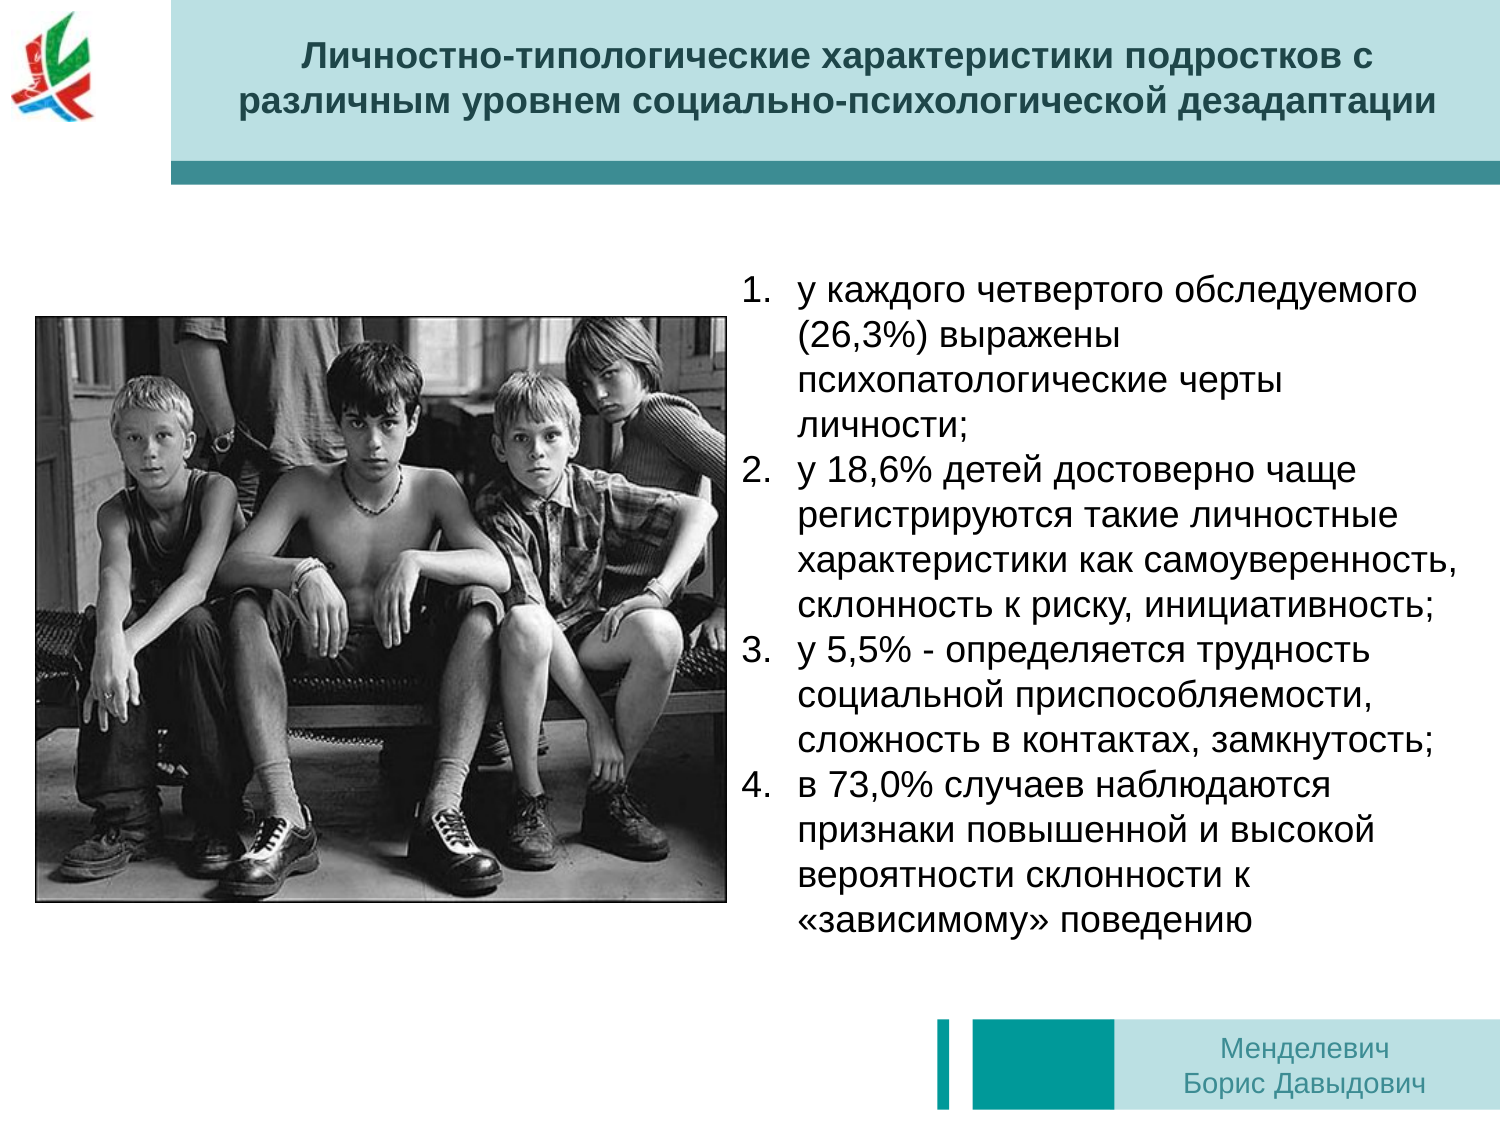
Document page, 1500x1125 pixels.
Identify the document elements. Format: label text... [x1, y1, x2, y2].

picture [34, 316, 727, 903]
text_box у каждого четвертого обследуемого (26,3%) выражены психопатологические черты личности; у 18,6% детей достоверно чаще регистрируются такие личностные характеристики как самоуверенность, склонность к риску, инициативность; у 5,5% - определяется трудность социальной приспособляемости, сложность в контактах, замкнутость; в 73,0% случаев наблюдаются признаки повышенной и высокой вероятности склонности к «зависимому» поведению [726, 257, 1477, 948]
text_box Менделевич Борис Давыдович [1115, 1019, 1500, 1110]
text_box [171, 160, 1500, 185]
text_box [972, 1019, 1115, 1110]
text_box [171, 0, 1500, 160]
text_box Личностно-типологические характеристики подростков с различным уровнем социально-психологической дезадаптации [175, 23, 1500, 129]
picture [11, 11, 96, 122]
text_box [937, 1019, 950, 1110]
